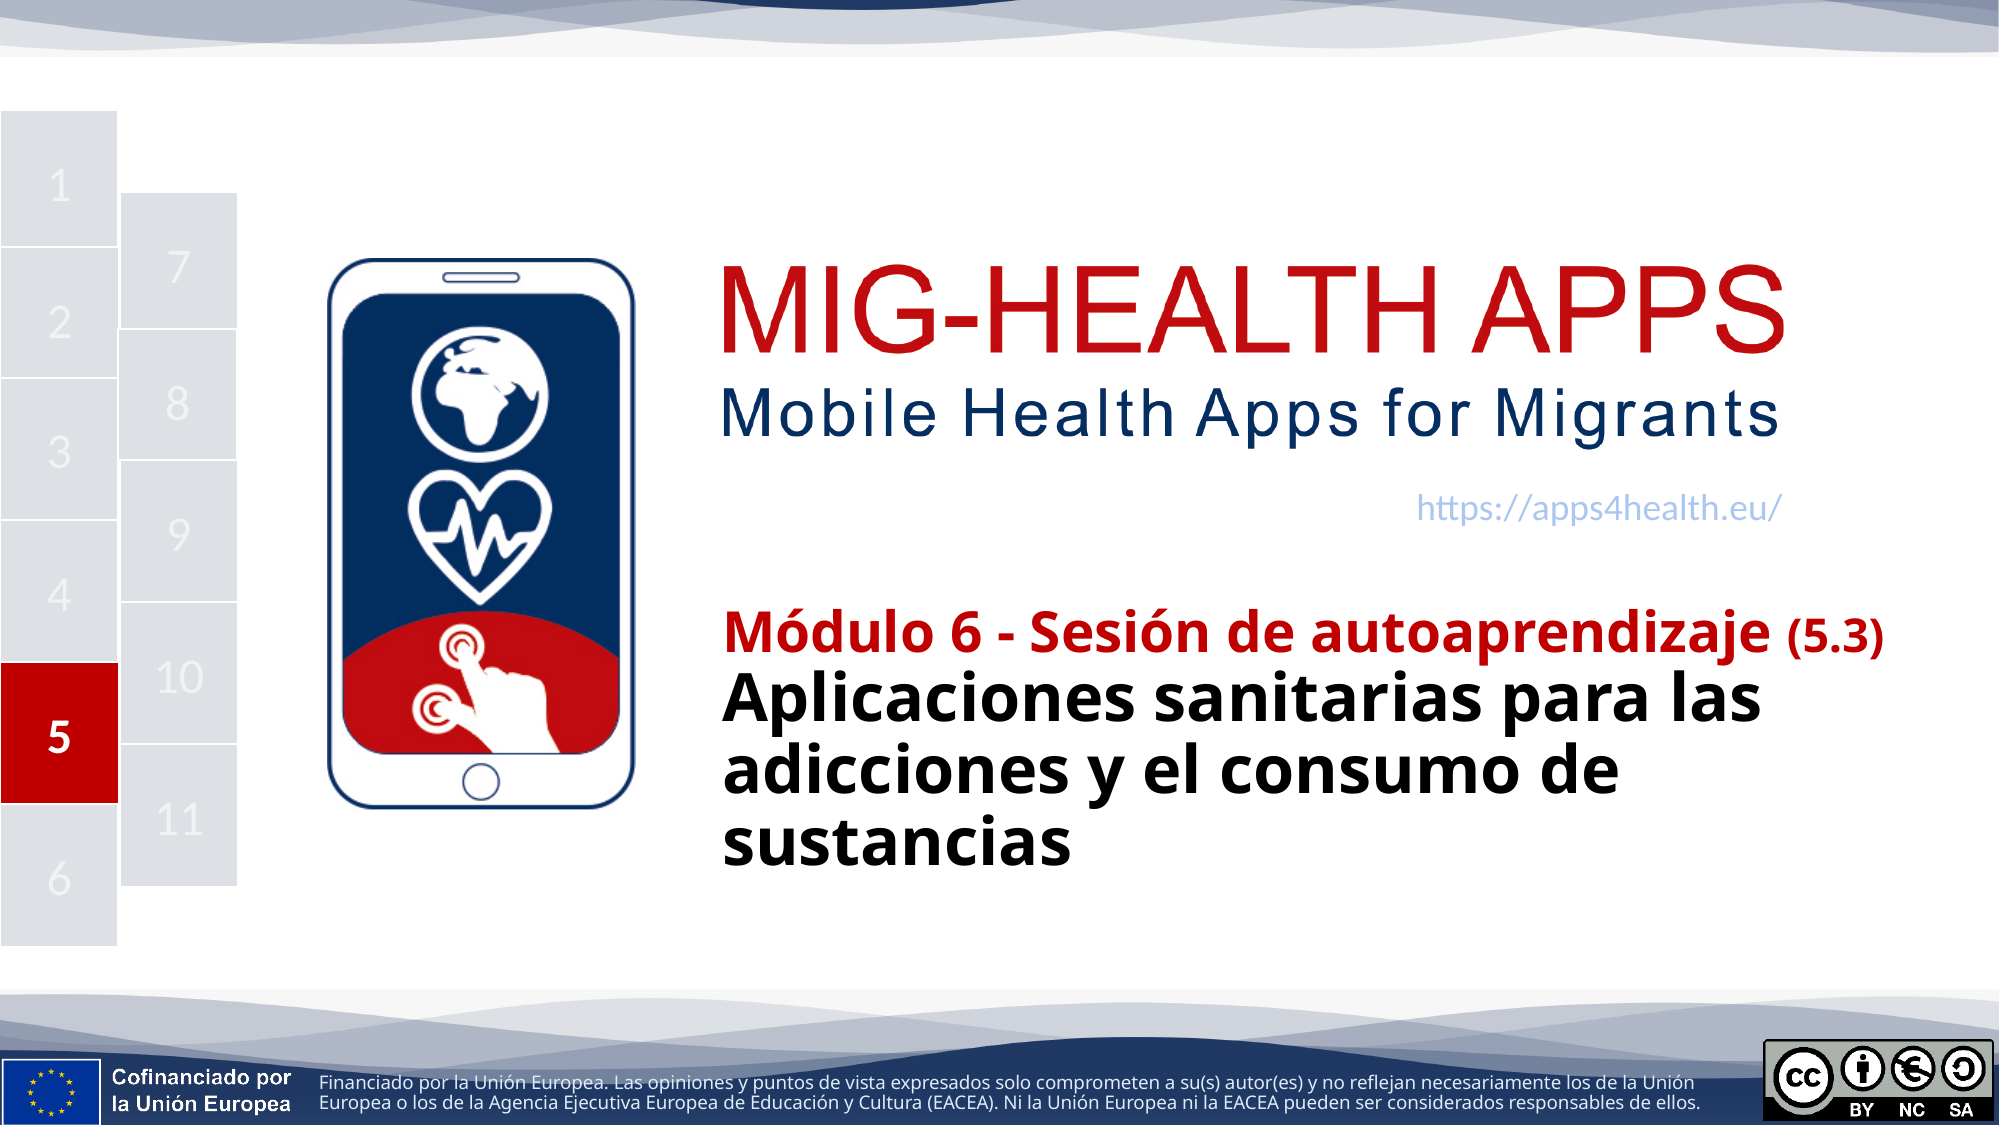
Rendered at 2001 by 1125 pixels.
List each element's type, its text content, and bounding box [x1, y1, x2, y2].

picture [327, 258, 636, 811]
picture [0, 0, 1999, 57]
text_box 7 [119, 191, 239, 336]
text_box 11 [119, 743, 239, 888]
text_box Módulo 6 - Sesión de autoaprendizaje (5.3) Aplicaciones sanitarias para las adicciones y el consumo de sustancias [707, 576, 1906, 908]
text_box 1 [0, 109, 119, 246]
text_box 3 [0, 377, 118, 519]
text_box 2 [0, 246, 119, 377]
text_box 5 [0, 661, 119, 803]
text_box 4 [0, 519, 119, 661]
text_box 9 [118, 459, 239, 603]
picture [0, 989, 1999, 1125]
text_box 10 [119, 601, 239, 743]
text_box https://apps4health.eu/ [797, 475, 1798, 536]
picture [706, 186, 1784, 528]
text_box 8 [117, 328, 238, 473]
text_box 6 [0, 803, 120, 948]
